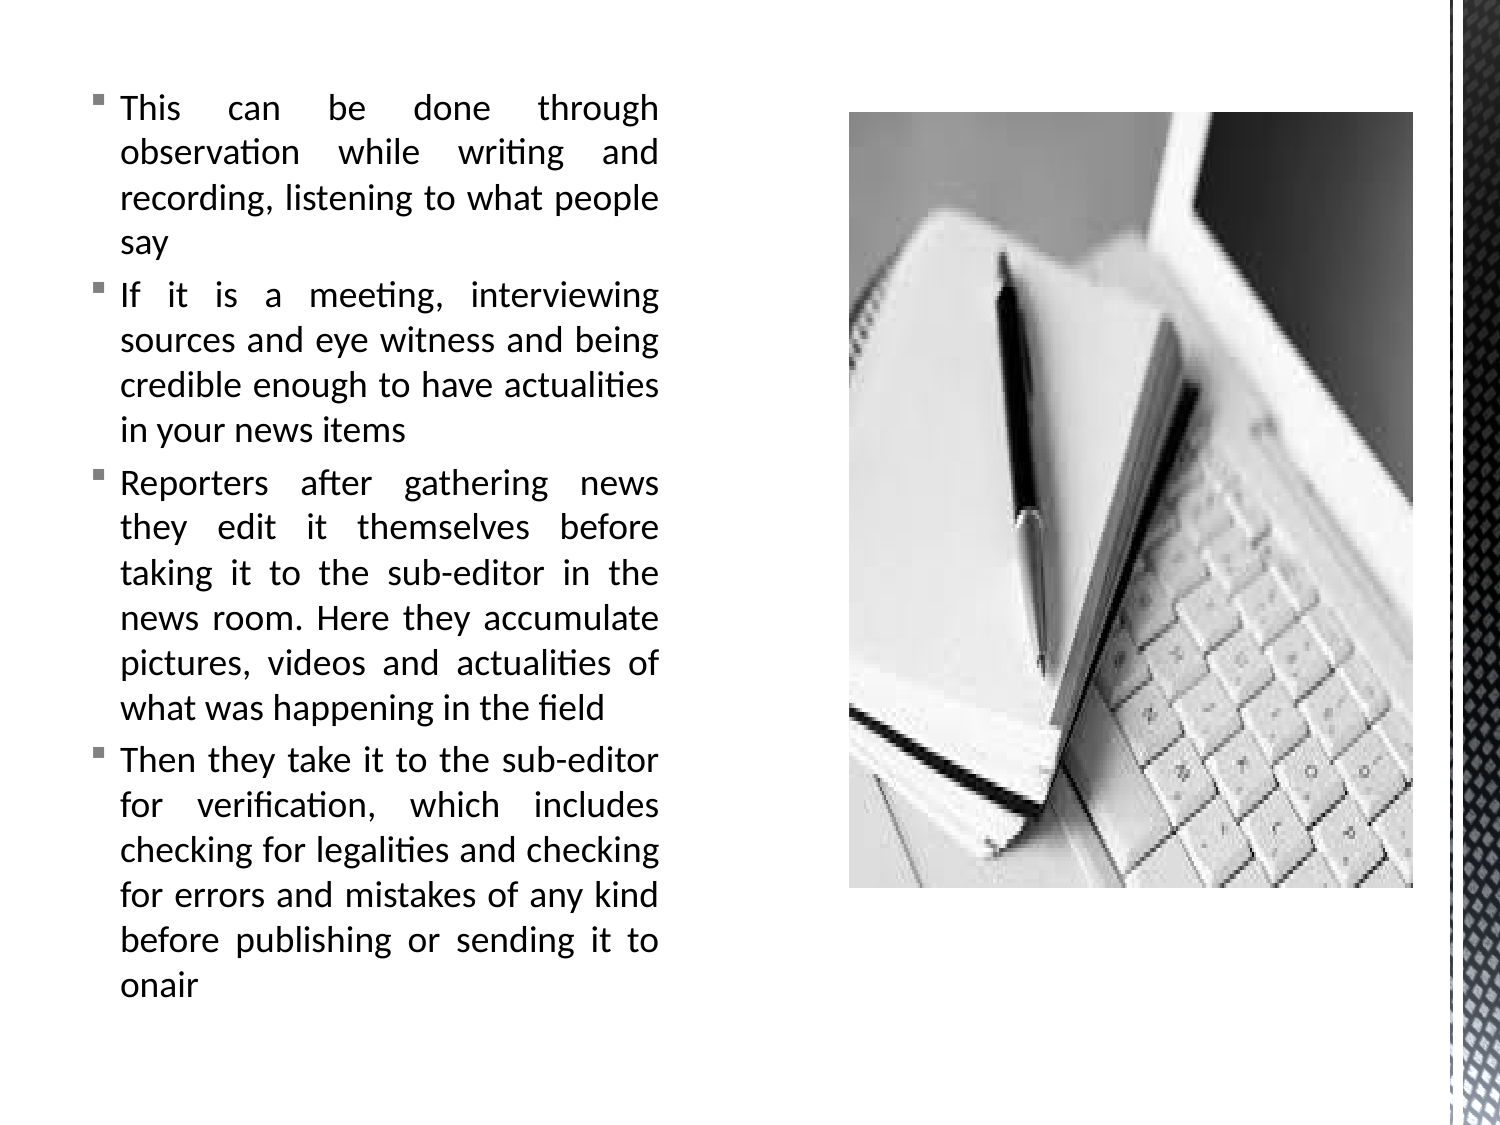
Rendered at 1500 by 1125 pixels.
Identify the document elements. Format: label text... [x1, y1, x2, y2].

picture [1447, 0, 1500, 1125]
picture [849, 112, 1413, 888]
list This can be done through observation while writing and recording, listening to what people say If it is a meeting, interviewing sources and eye witness and being credible enough to have actualities in your news items Reporters after gathering news they edit it themselves before taking it to the sub-editor in the news room. Here they accumulate pictures, videos and actualities of what was happening in the field Then they take it to the sub-editor for verification, which includes checking for legalities and checking for errors and mistakes of any kind before publishing or sending it to onair [75, 75, 675, 1013]
